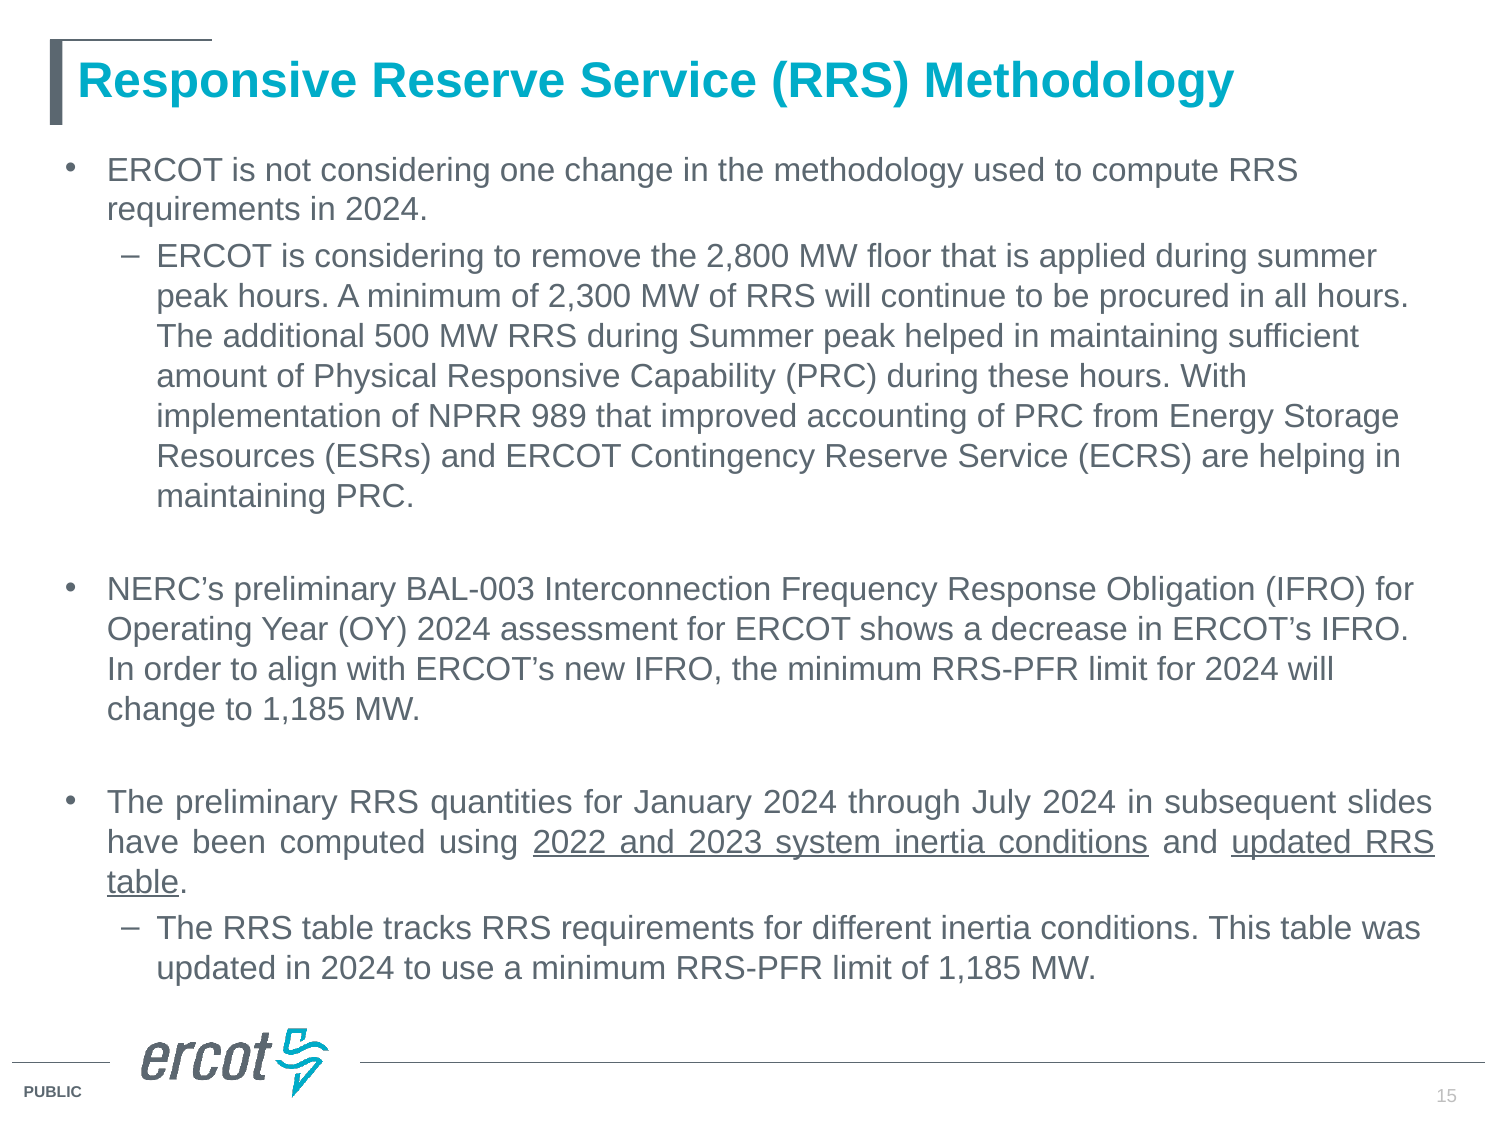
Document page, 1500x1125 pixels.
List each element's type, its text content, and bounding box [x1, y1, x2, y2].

picture [137, 1024, 332, 1100]
title Responsive Reserve Service (RRS) Methodology [62, 39, 1450, 125]
list ERCOT is not considering one change in the methodology used to compute RRS requirements in 2024. ERCOT is considering to remove the 2,800 MW floor that is applied during summer peak hours. A minimum of 2,300 MW of RRS will continue to be procured in all hours. The additional 500 MW RRS during Summer peak helped in maintaining sufficient amount of Physical Responsive Capability (PRC) during these hours. With implementation of NPRR 989 that improved accounting of PRC from Energy Storage Resources (ESRs) and ERCOT Contingency Reserve Service (ECRS) are helping in maintaining PRC. NERC’s preliminary BAL-003 Interconnection Frequency Response Obligation (IFRO) for Operating Year (OY) 2024 assessment for ERCOT shows a decrease in ERCOT’s IFRO. In order to align with ERCOT’s new IFRO, the minimum RRS-PFR limit for 2024 will change to 1,185 MW. The preliminary RRS quantities for January 2024 through July 2024 in subsequent slides have been computed using 2022 and 2023 system inertia conditions and updated RRS table. The RRS table tracks RRS requirements for different inertia conditions. This table was updated in 2024 to use a minimum RRS-PFR limit of 1,185 MW. [50, 140, 1450, 972]
